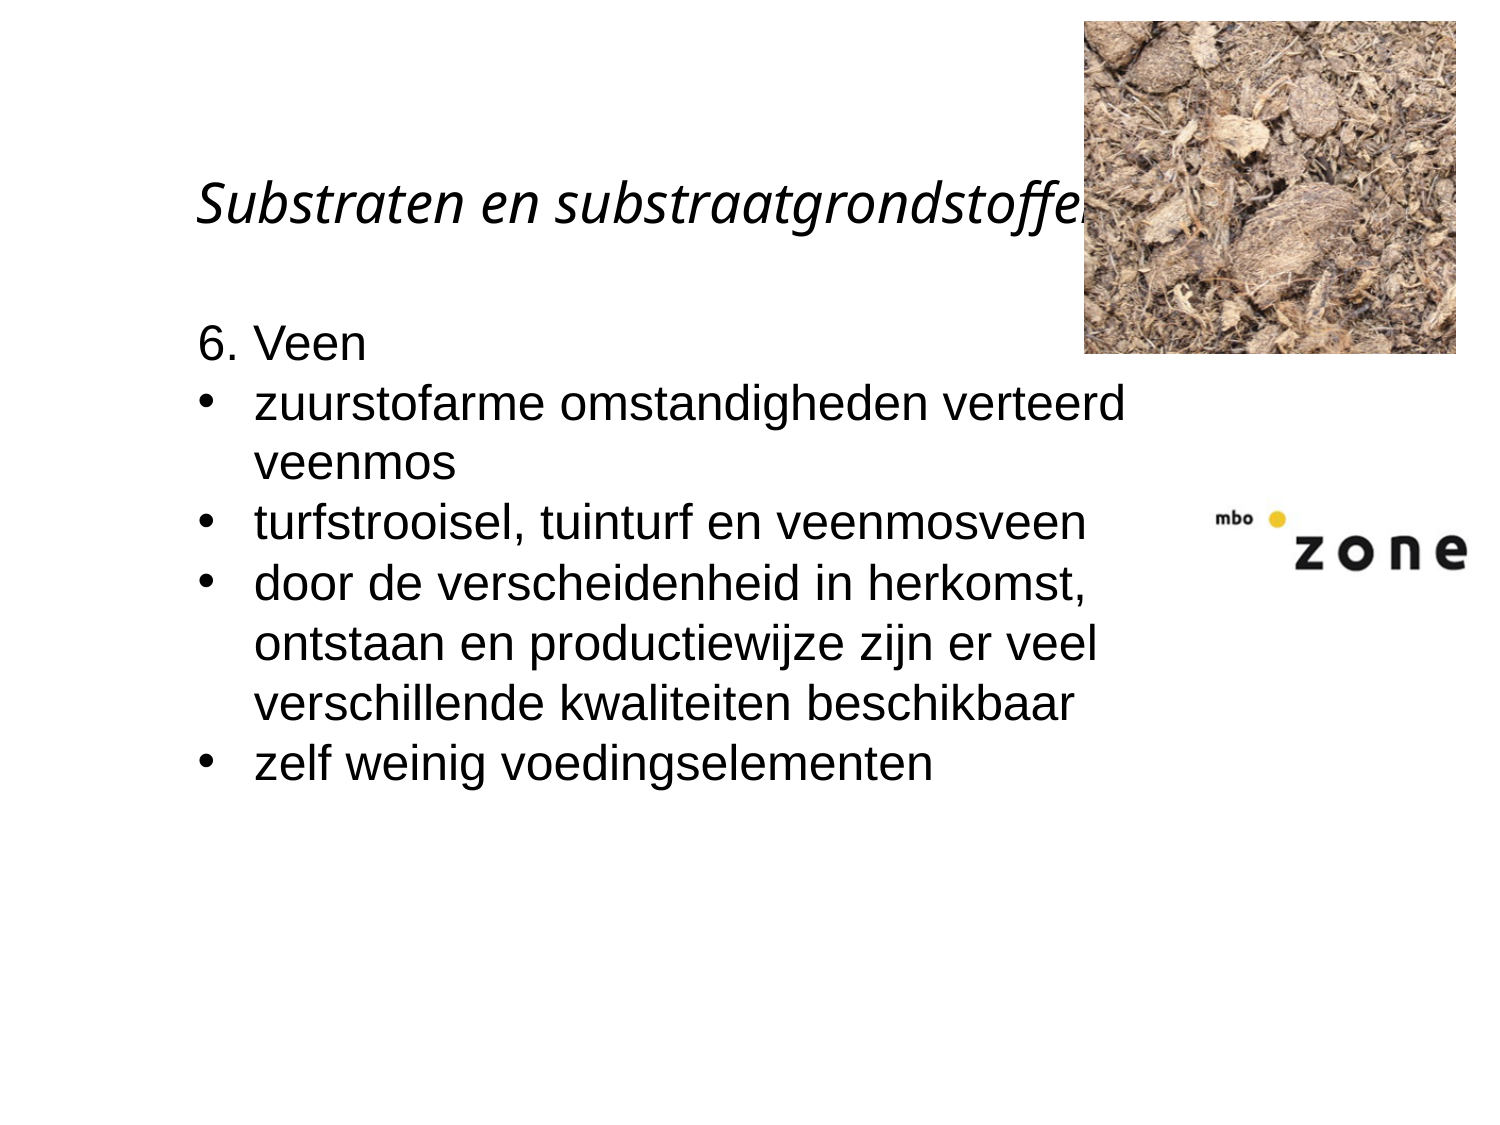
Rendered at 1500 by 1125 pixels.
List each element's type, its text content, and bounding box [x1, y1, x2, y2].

picture [1084, 21, 1456, 354]
picture [1198, 467, 1489, 601]
subtitle [147, 255, 1235, 882]
title Substraten en substraatgrondstoffen [112, 101, 1084, 244]
text_box 6. Veen zuurstofarme omstandigheden verteerd veenmos turfstrooisel, tuinturf en veenmosveen door de verscheidenheid in herkomst, ontstaan en productiewijze zijn er veel verschillende kwaliteiten beschikbaar zelf weinig voedingselementen [182, 302, 1235, 798]
